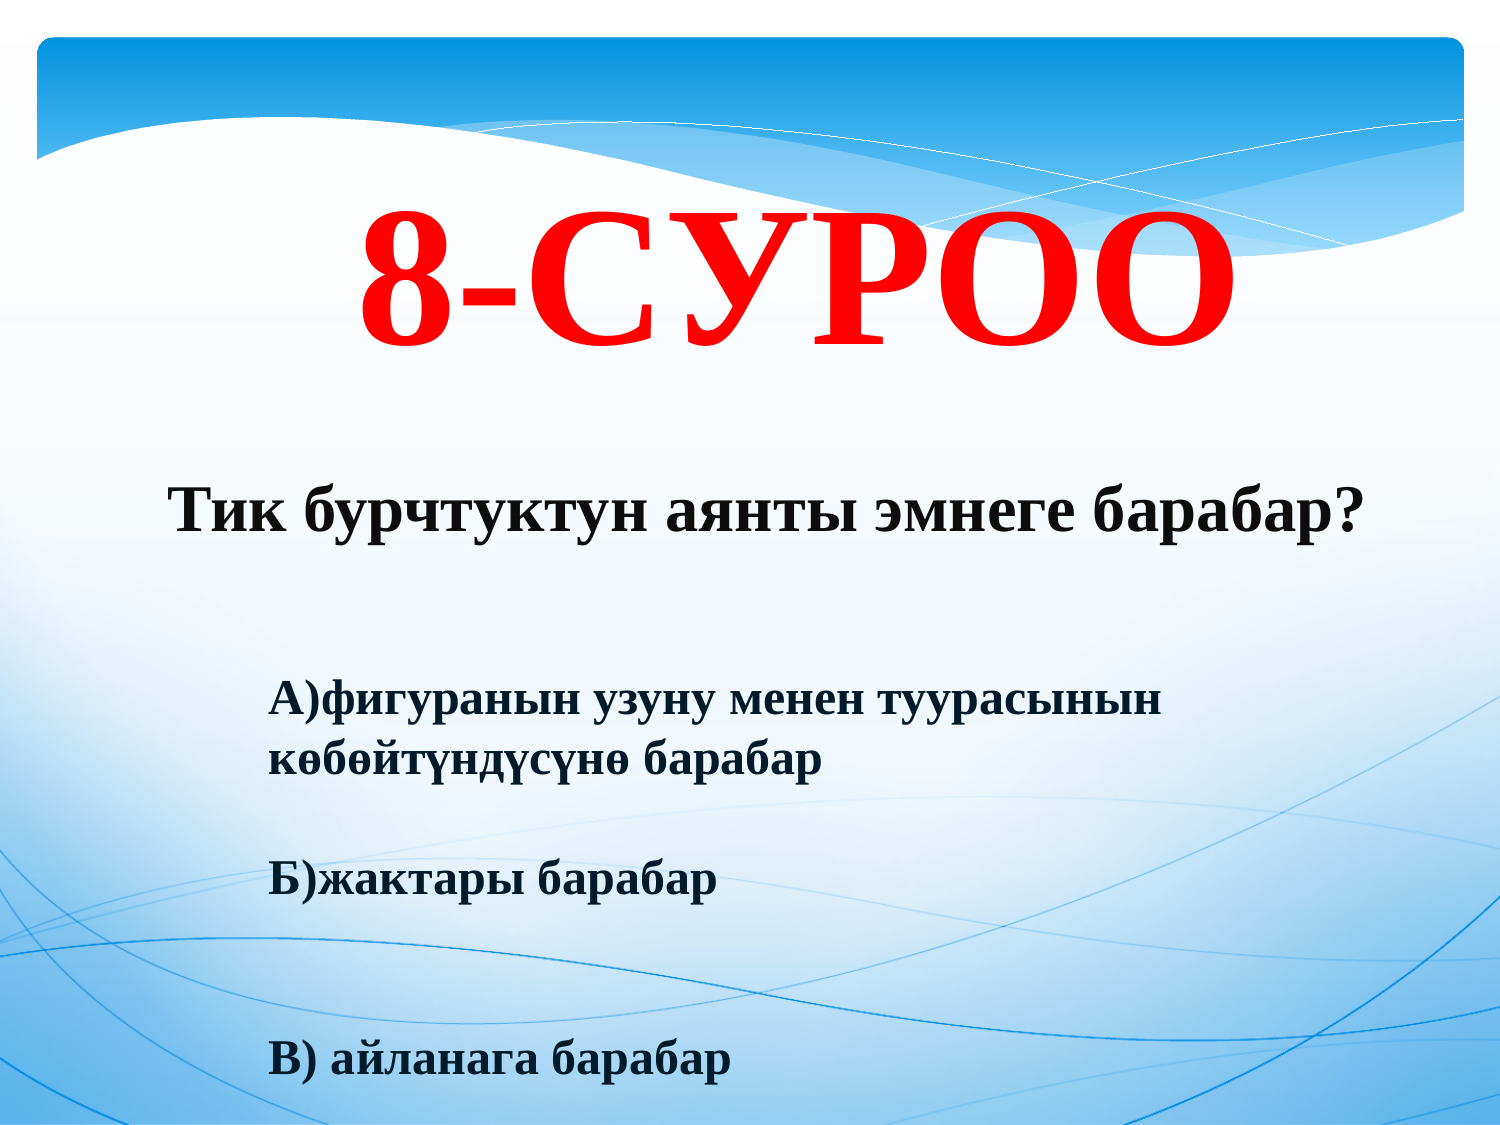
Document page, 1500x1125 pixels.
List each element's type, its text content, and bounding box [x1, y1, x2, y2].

text_box 8-СУРОО [341, 137, 1258, 392]
text_box Тик бурчтуктун аянты эмнеге барабар? [152, 457, 1401, 553]
text_box А)фигуранын узуну менен туурасынын көбөйтүндүсүнө барабар Б)жактары барабар В) айланага барабар [253, 656, 1406, 1092]
